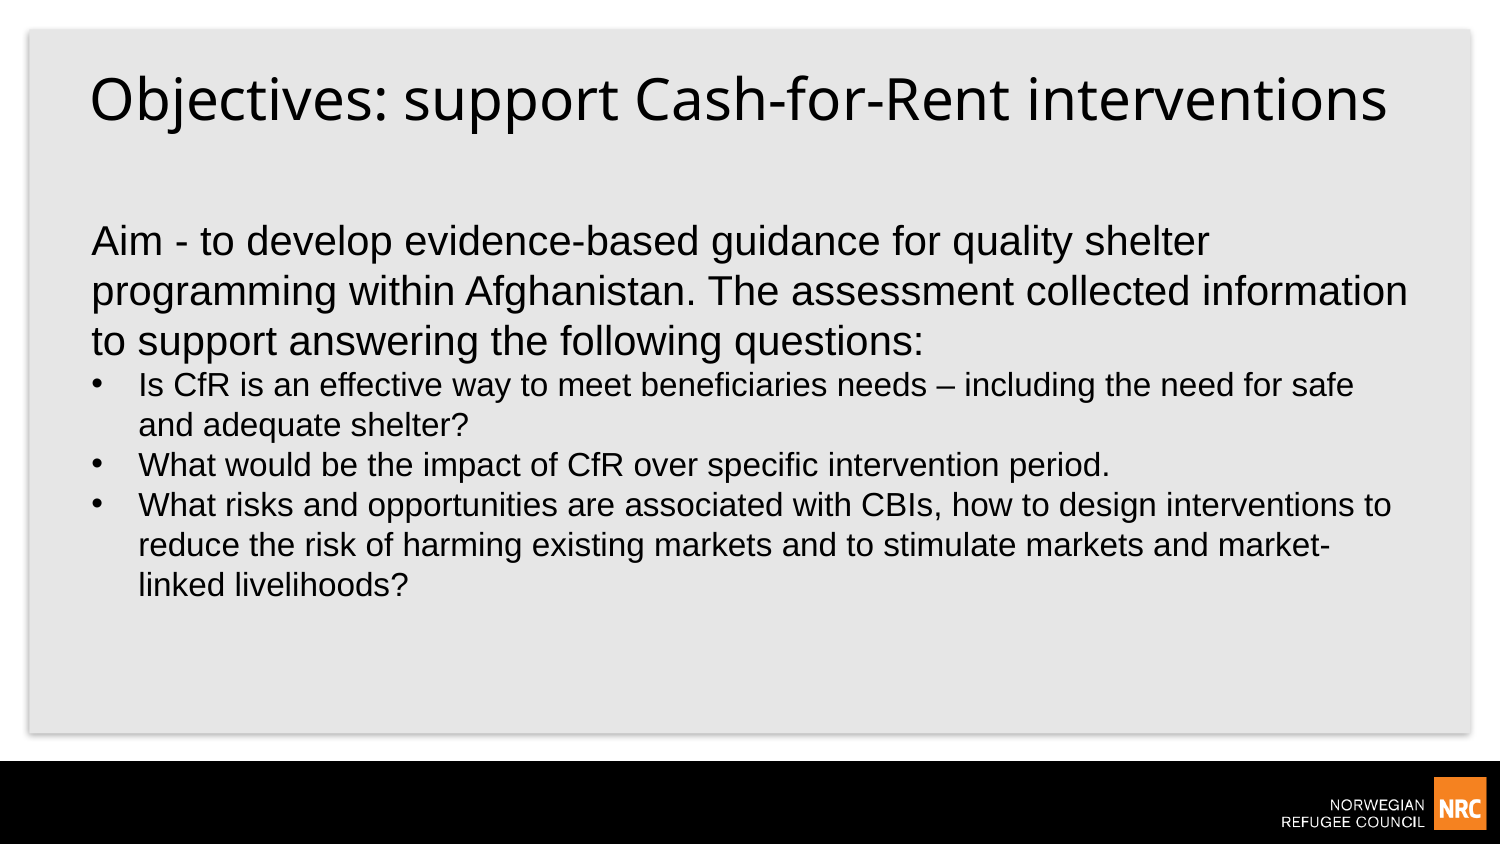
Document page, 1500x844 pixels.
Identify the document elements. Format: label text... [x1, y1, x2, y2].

subtitle Aim - to develop evidence-based guidance for quality shelter programming within Afghanistan. The assessment collected information to support answering the following questions: Is CfR is an effective way to meet beneficiaries needs – including the need for safe and adequate shelter? What would be the impact of CfR over specific intervention period. What risks and opportunities are associated with CBIs, how to design interventions to reduce the risk of harming existing markets and to stimulate markets and market-linked livelihoods? [76, 206, 1425, 689]
title Objectives: support Cash-for-Rent interventions [75, 54, 1425, 196]
